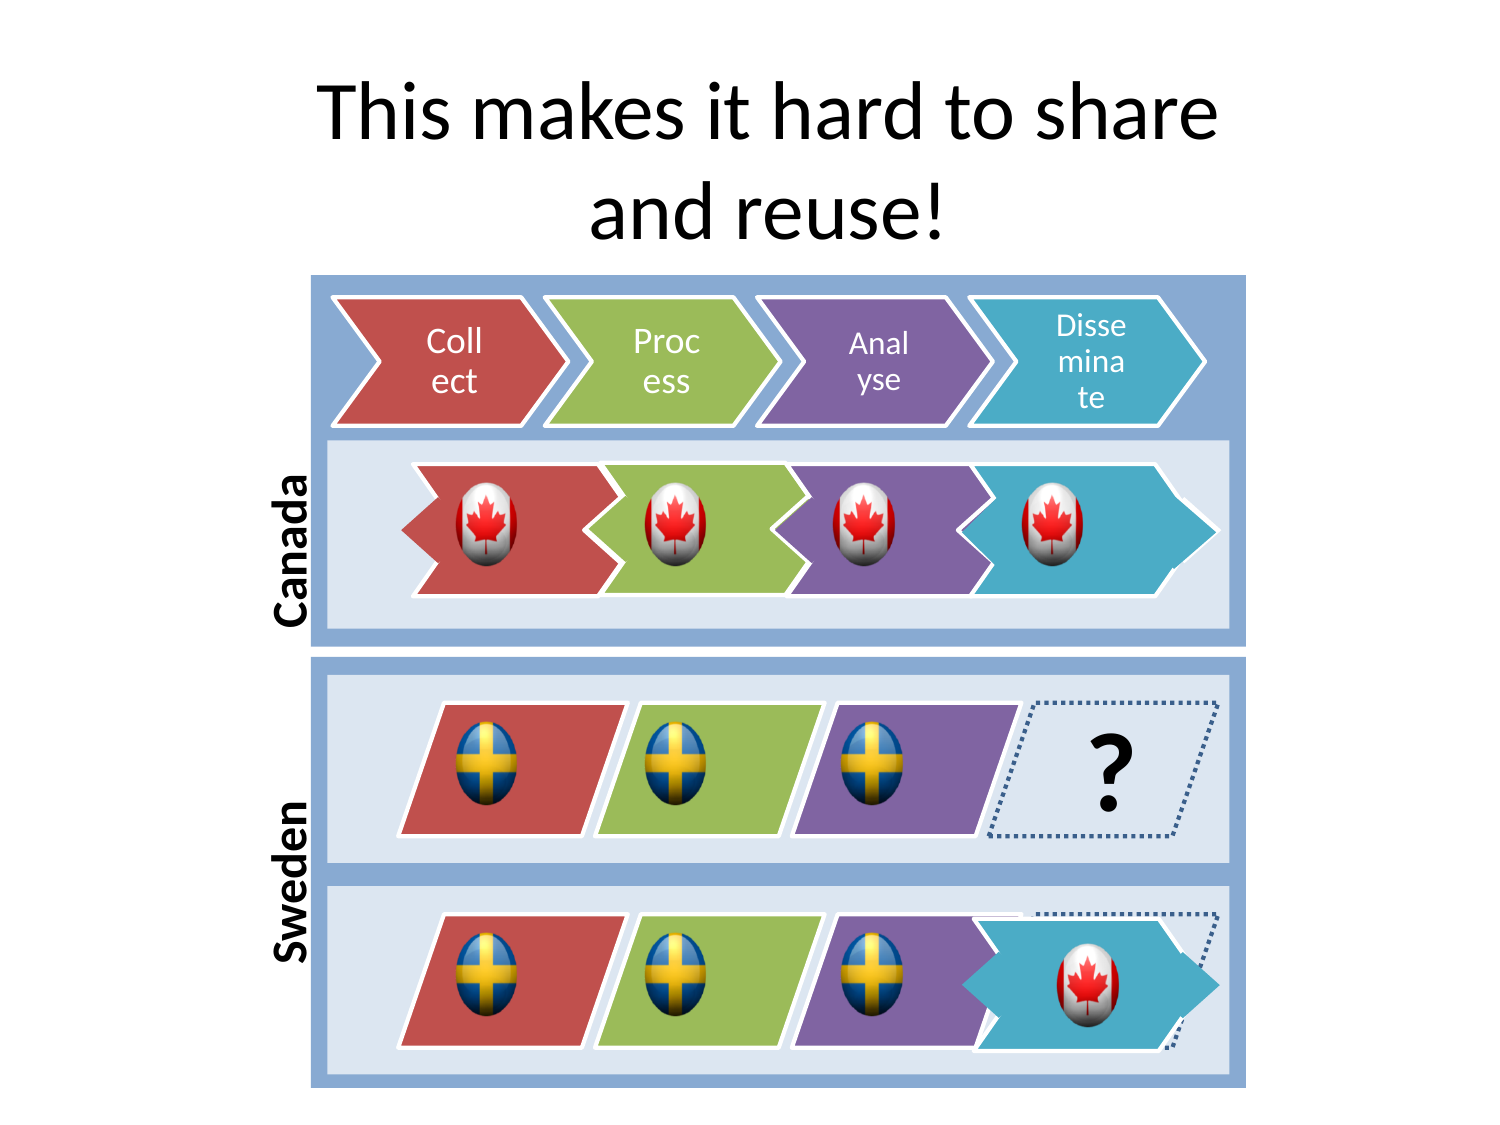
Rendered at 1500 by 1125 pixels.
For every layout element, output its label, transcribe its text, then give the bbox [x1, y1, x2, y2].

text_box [248, 274, 1247, 1089]
title This makes it hard to share and reuse! [262, 62, 1275, 250]
